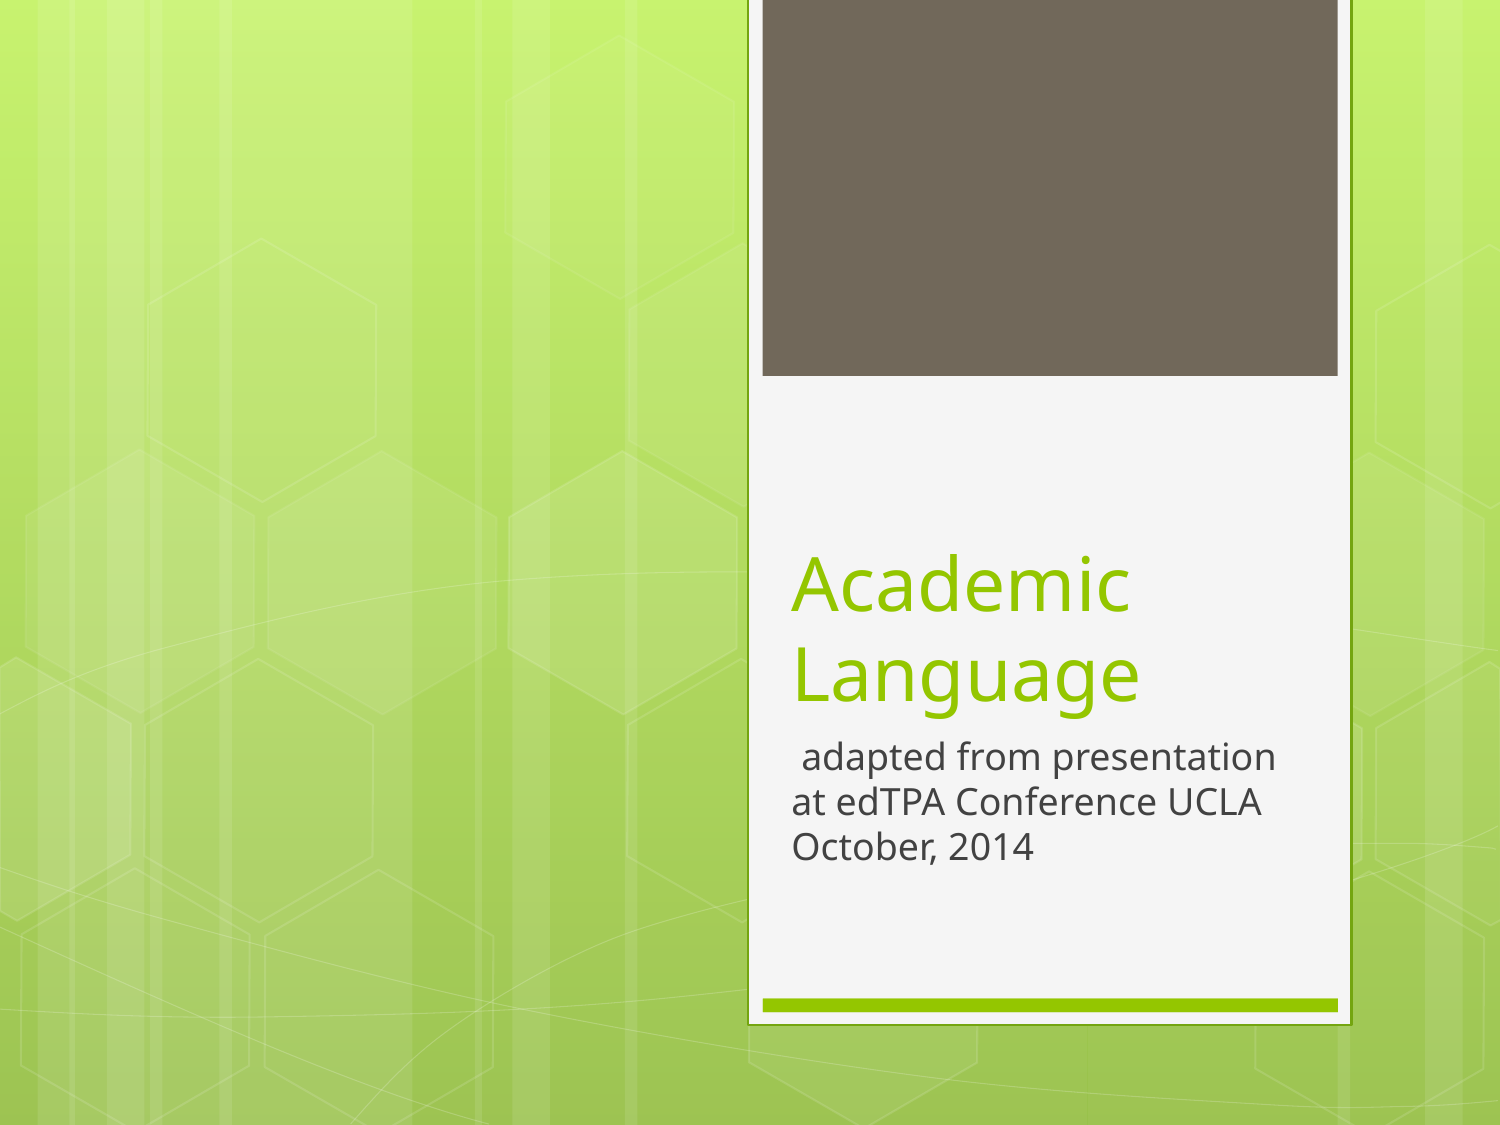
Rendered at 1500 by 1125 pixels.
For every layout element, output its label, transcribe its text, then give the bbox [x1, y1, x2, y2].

title Academic Language [776, 444, 1320, 724]
subtitle adapted from presentation at edTPA Conference UCLA October, 2014 [776, 725, 1320, 933]
